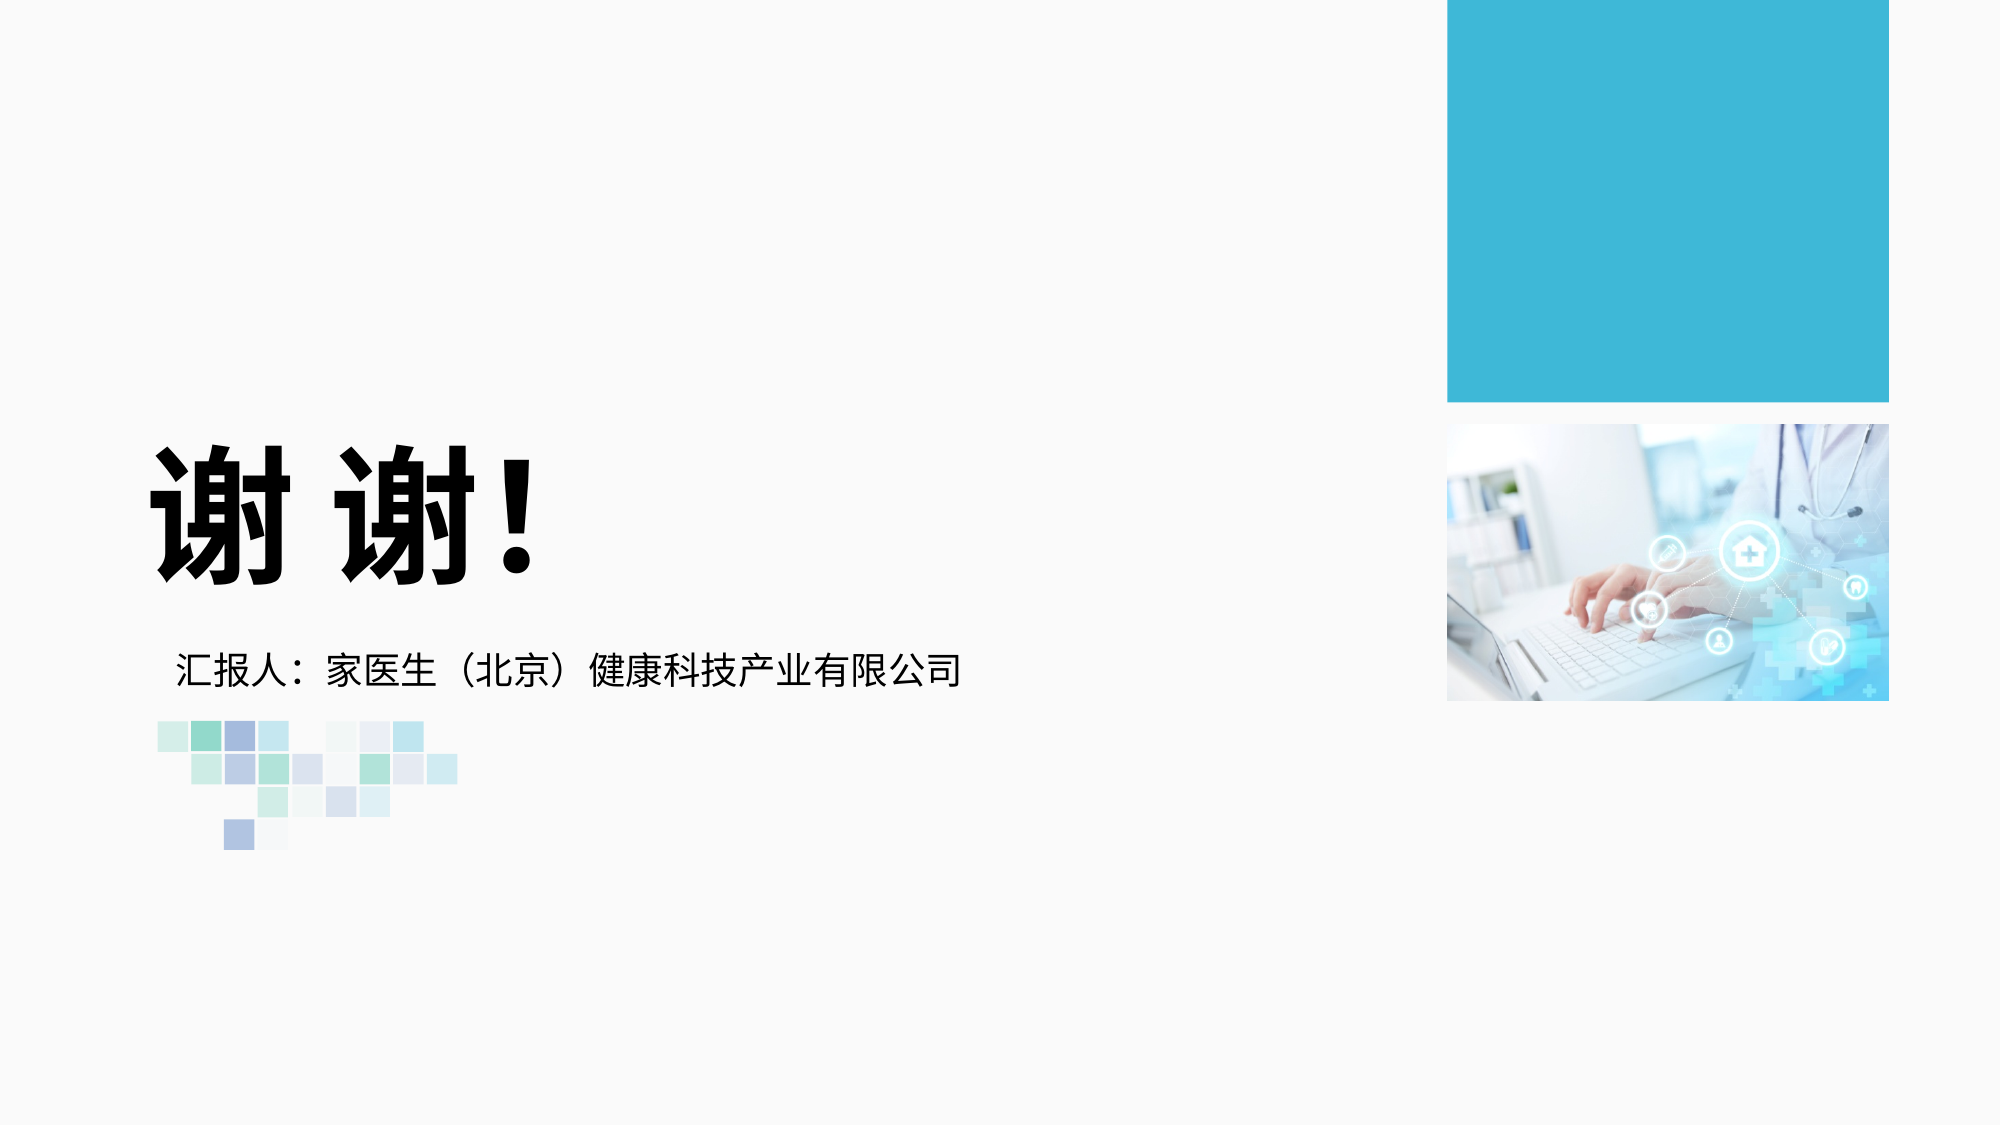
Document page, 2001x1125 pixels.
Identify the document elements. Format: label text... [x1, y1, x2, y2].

text_box [1447, 0, 1889, 403]
text_box 谢 谢！ [130, 415, 679, 610]
text_box 汇报人：家医生（北京）健康科技产业有限公司 [160, 640, 979, 700]
picture [1447, 424, 1890, 701]
